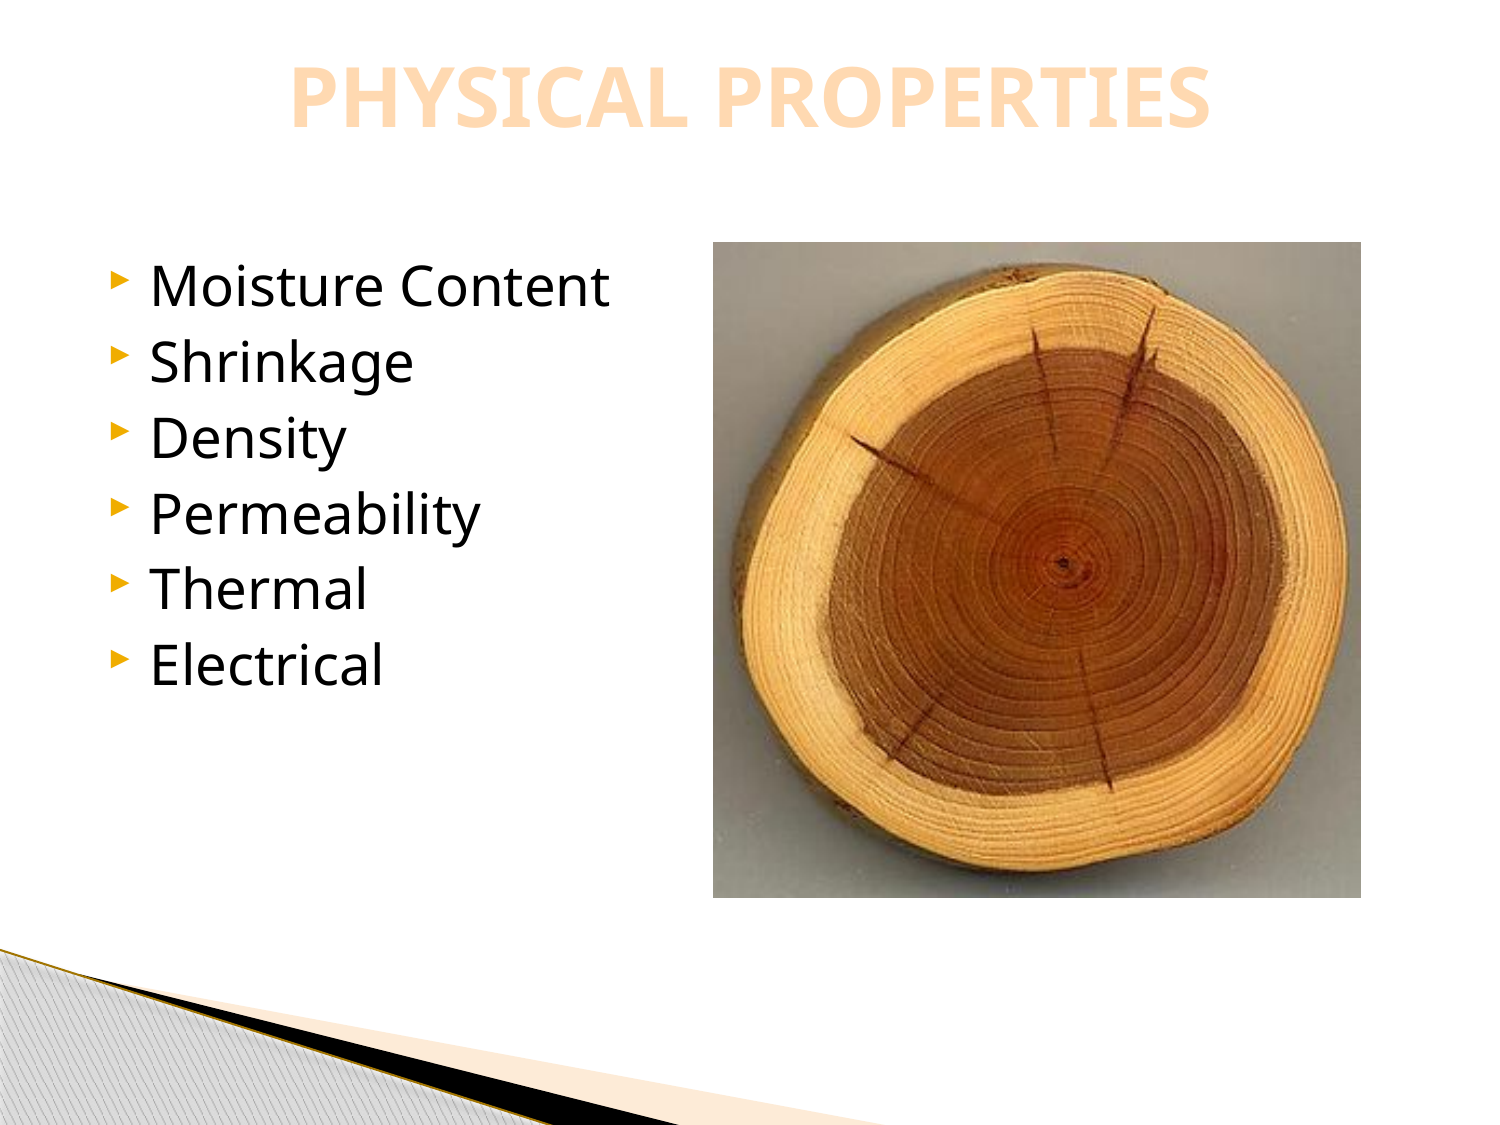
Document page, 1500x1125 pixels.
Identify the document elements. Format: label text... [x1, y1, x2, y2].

picture [713, 242, 1361, 898]
title PHYSICAL PROPERTIES [75, 0, 1425, 188]
list Moisture Content Shrinkage Density Permeability Thermal Electrical [75, 243, 1425, 986]
